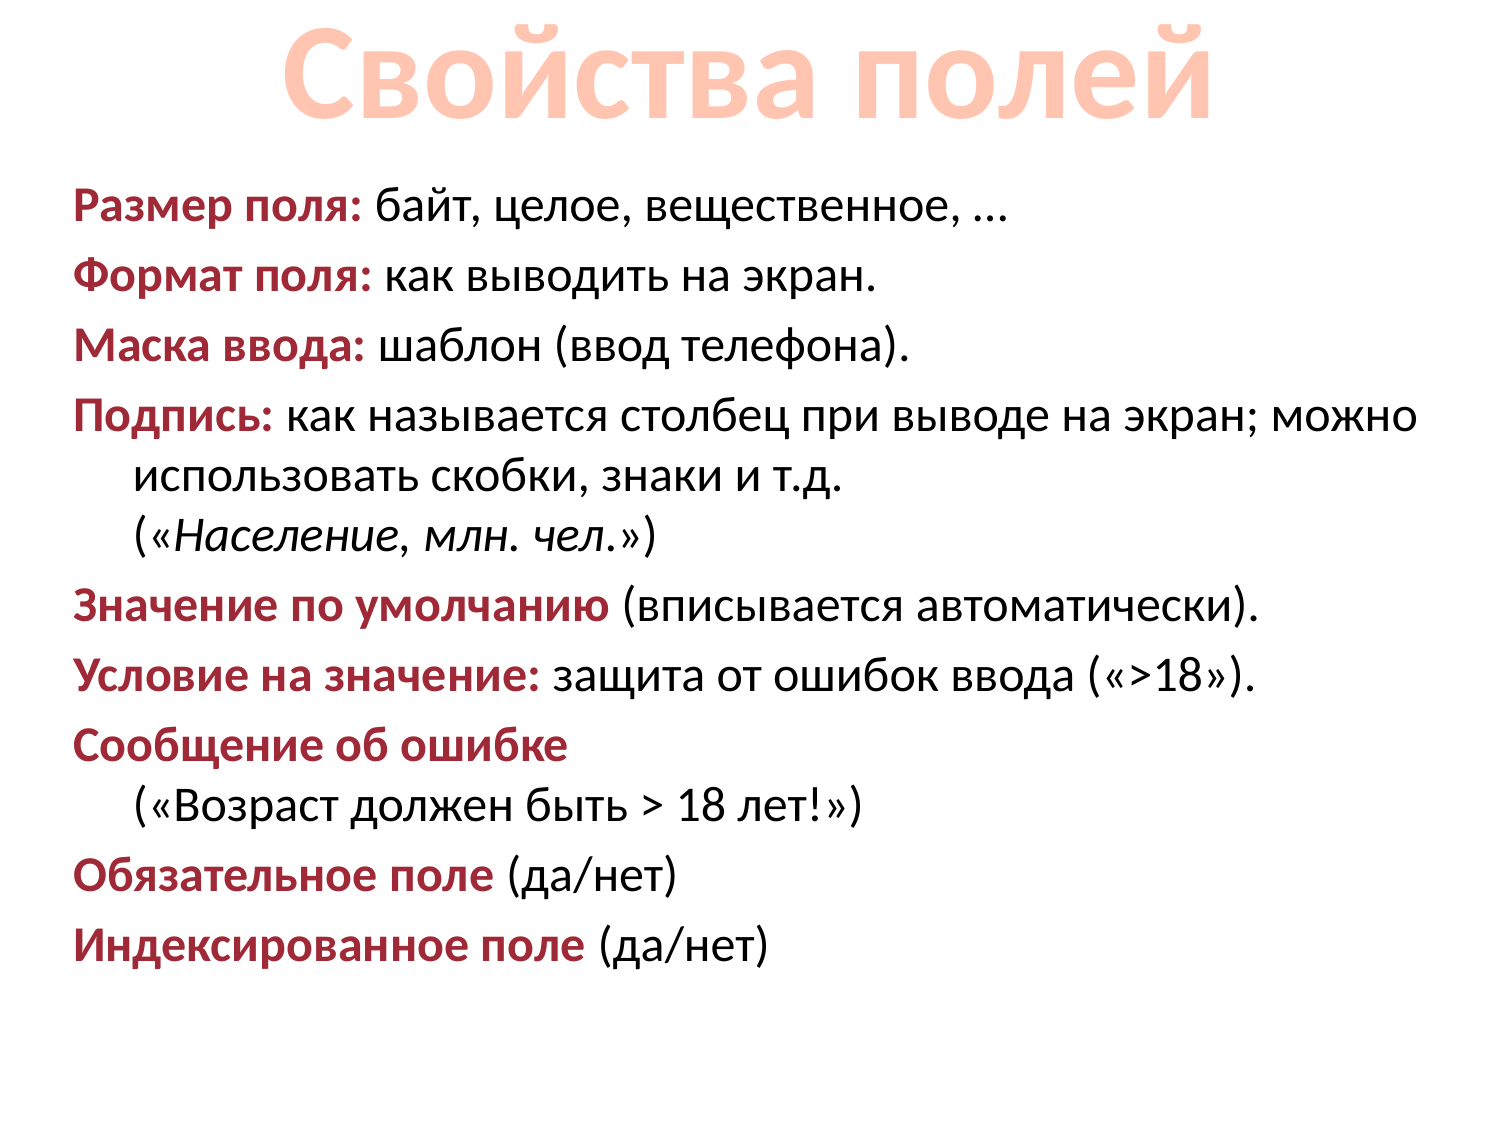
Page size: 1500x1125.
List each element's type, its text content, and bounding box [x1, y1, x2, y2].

text_box Размер поля: байт, целое, вещественное, … Формат поля: как выводить на экран. Маска ввода: шаблон (ввод телефона). Подпись: как называется столбец при выводе на экран; можно использовать скобки, знаки и т.д. («Население, млн. чел.») Значение по умолчанию (вписывается автоматически). Условие на значение: защита от ошибок ввода («>18»). Сообщение об ошибке («Возраст должен быть > 18 лет!») Обязательное поле (да/нет) Индексированное поле (да/нет) [58, 163, 1470, 979]
title Свойства полей [0, 0, 1500, 127]
